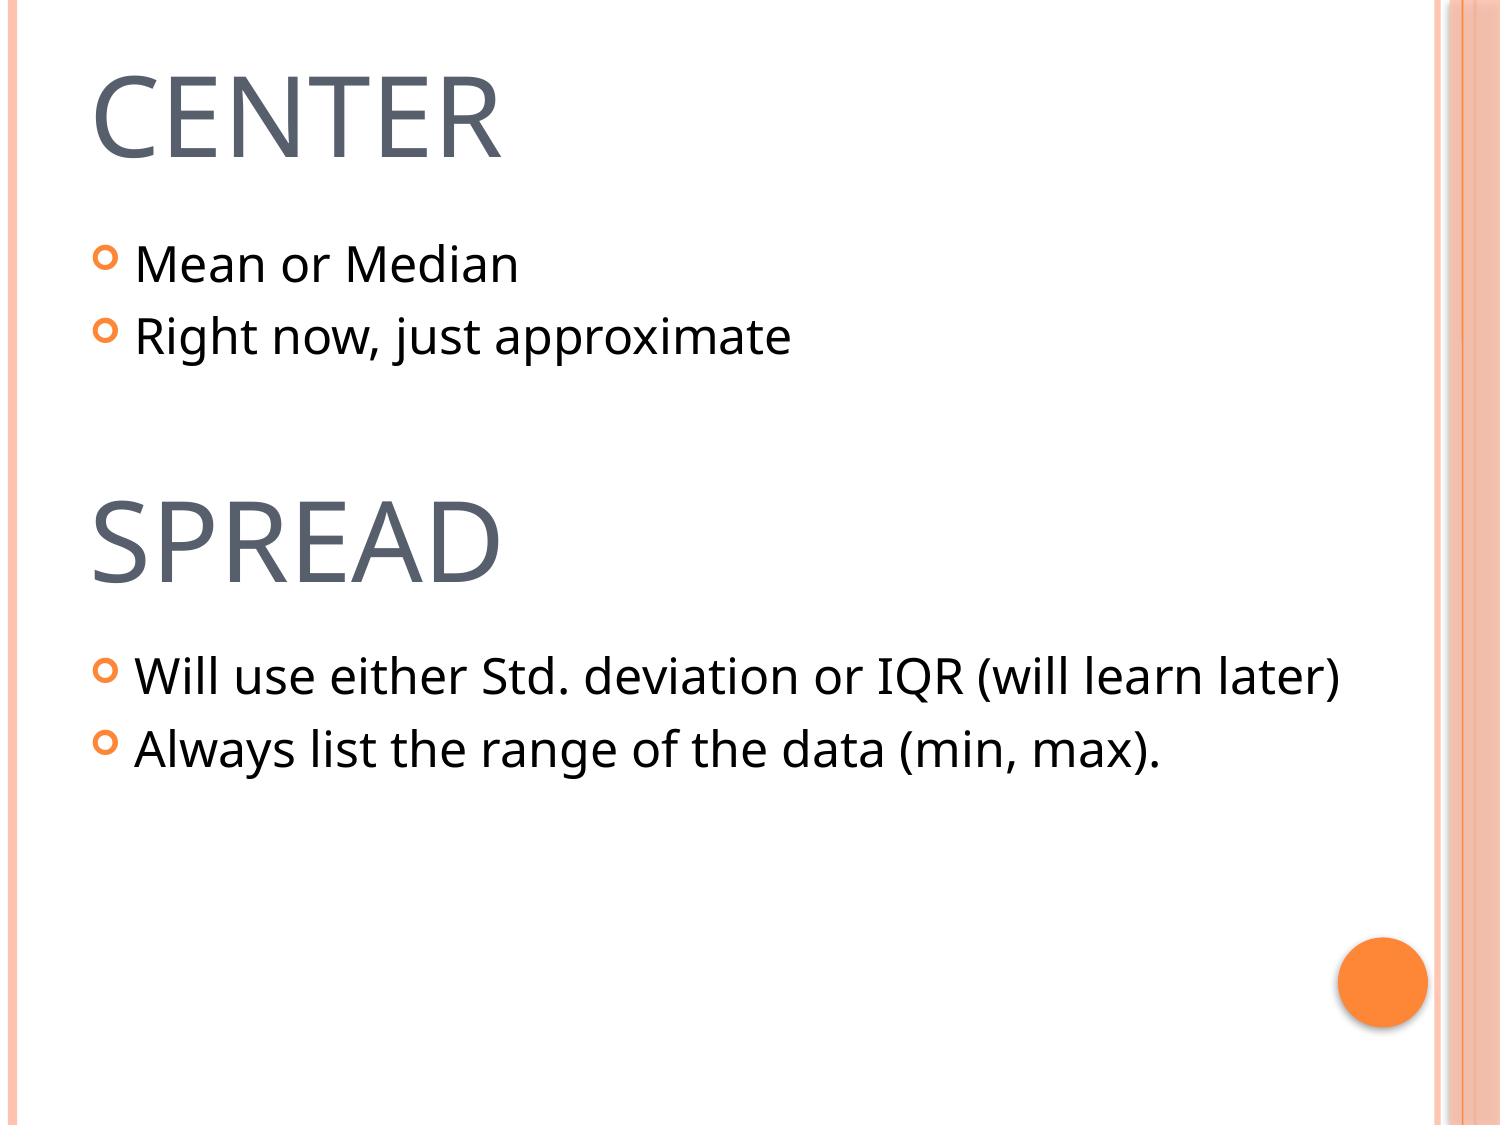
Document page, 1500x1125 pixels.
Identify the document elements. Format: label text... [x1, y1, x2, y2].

text_box Will use either Std. deviation or IQR (will learn later) Always list the range of the data (min, max). [75, 637, 1400, 943]
text_box Spread [75, 425, 1300, 613]
list Mean or Median Right now, just approximate [75, 224, 1300, 425]
title Center [75, 0, 1300, 188]
